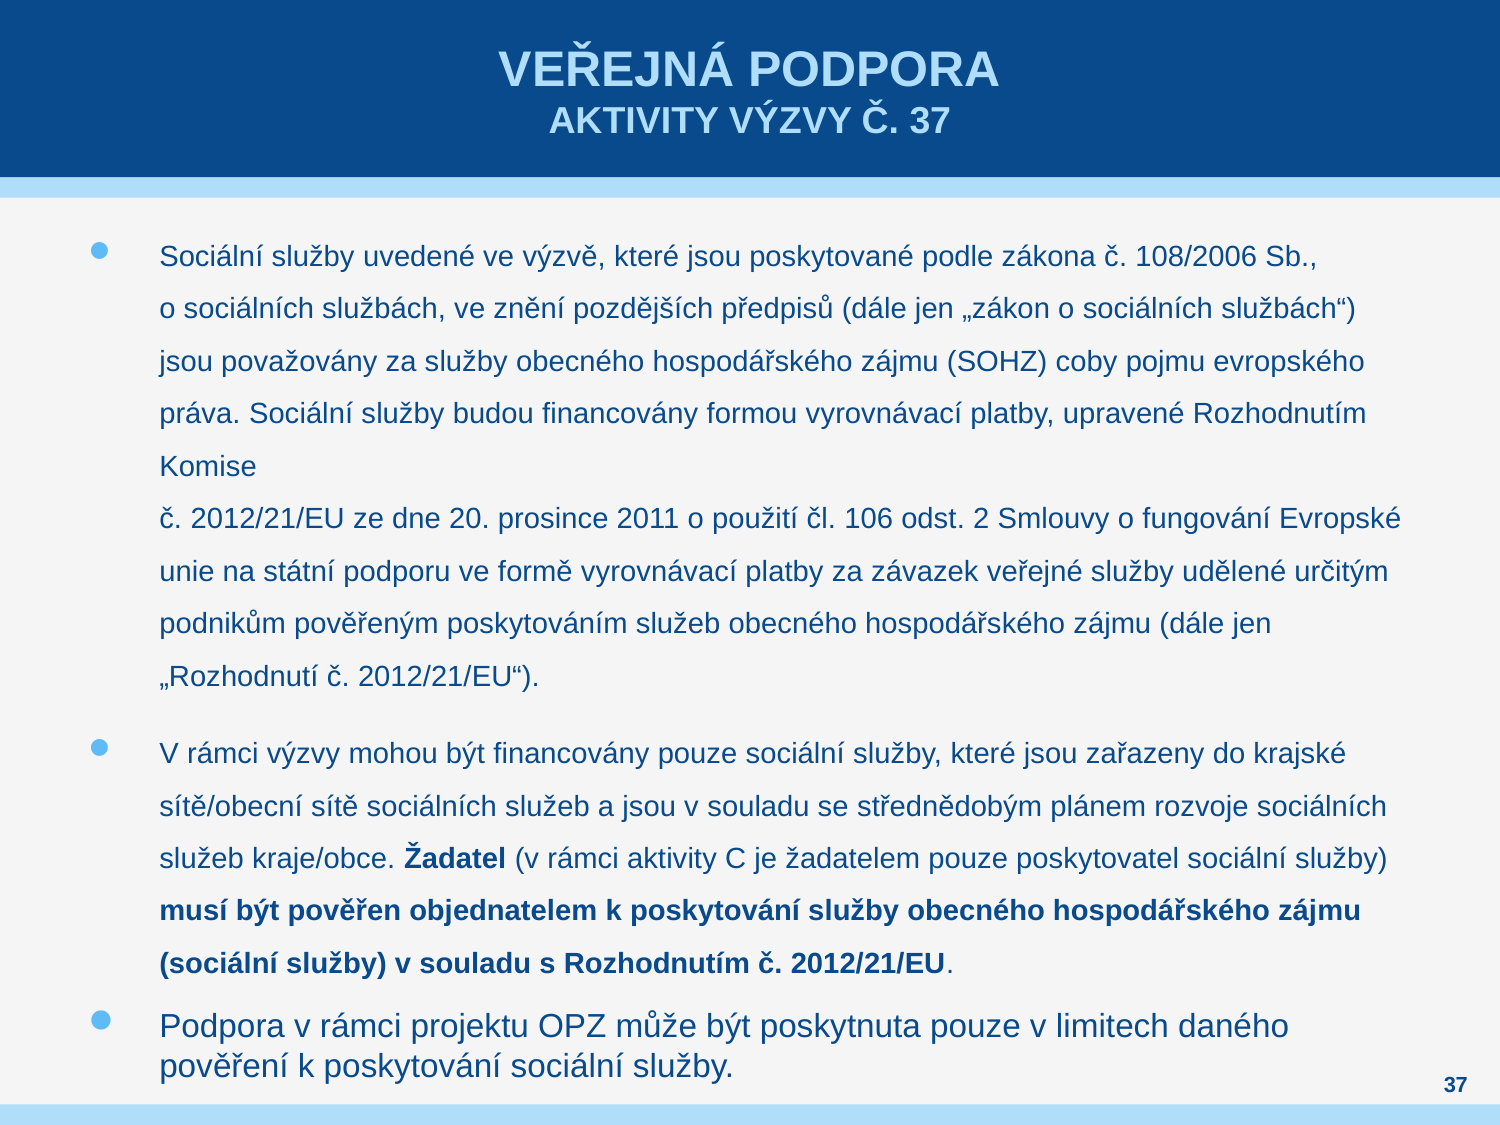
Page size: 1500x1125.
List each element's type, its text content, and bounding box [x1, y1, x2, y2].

slide_number 37 [1417, 1068, 1495, 1099]
list Sociální služby uvedené ve výzvě, které jsou poskytované podle zákona č. 108/2006 Sb., o sociálních službách, ve znění pozdějších předpisů (dále jen „zákon o sociálních službách“) jsou považovány za služby obecného hospodářského zájmu (SOHZ) coby pojmu evropského práva. Sociální služby budou financovány formou vyrovnávací platby, upravené Rozhodnutím Komise č. 2012/21/EU ze dne 20. prosince 2011 o použití čl. 106 odst. 2 Smlouvy o fungování Evropské unie na státní podporu ve formě vyrovnávací platby za závazek veřejné služby udělené určitým podnikům pověřeným poskytováním služeb obecného hospodářského zájmu (dále jen „Rozhodnutí č. 2012/21/EU“). V rámci výzvy mohou být financovány pouze sociální služby, které jsou zařazeny do krajské sítě/obecní sítě sociálních služeb a jsou v souladu se střednědobým plánem rozvoje sociálních služeb kraje/obce. Žadatel (v rámci aktivity C je žadatelem pouze poskytovatel sociální služby) musí být pověřen objednatelem k poskytování služby obecného hospodářského zájmu (sociální služby) v souladu s Rozhodnutím č. 2012/21/EU. Podpora v rámci projektu OPZ může být poskytnuta pouze v limitech daného pověření k poskytování sociální služby. [88, 219, 1412, 1047]
title Veřejná podpora Aktivity výzvy č. 37 [59, 0, 1441, 178]
